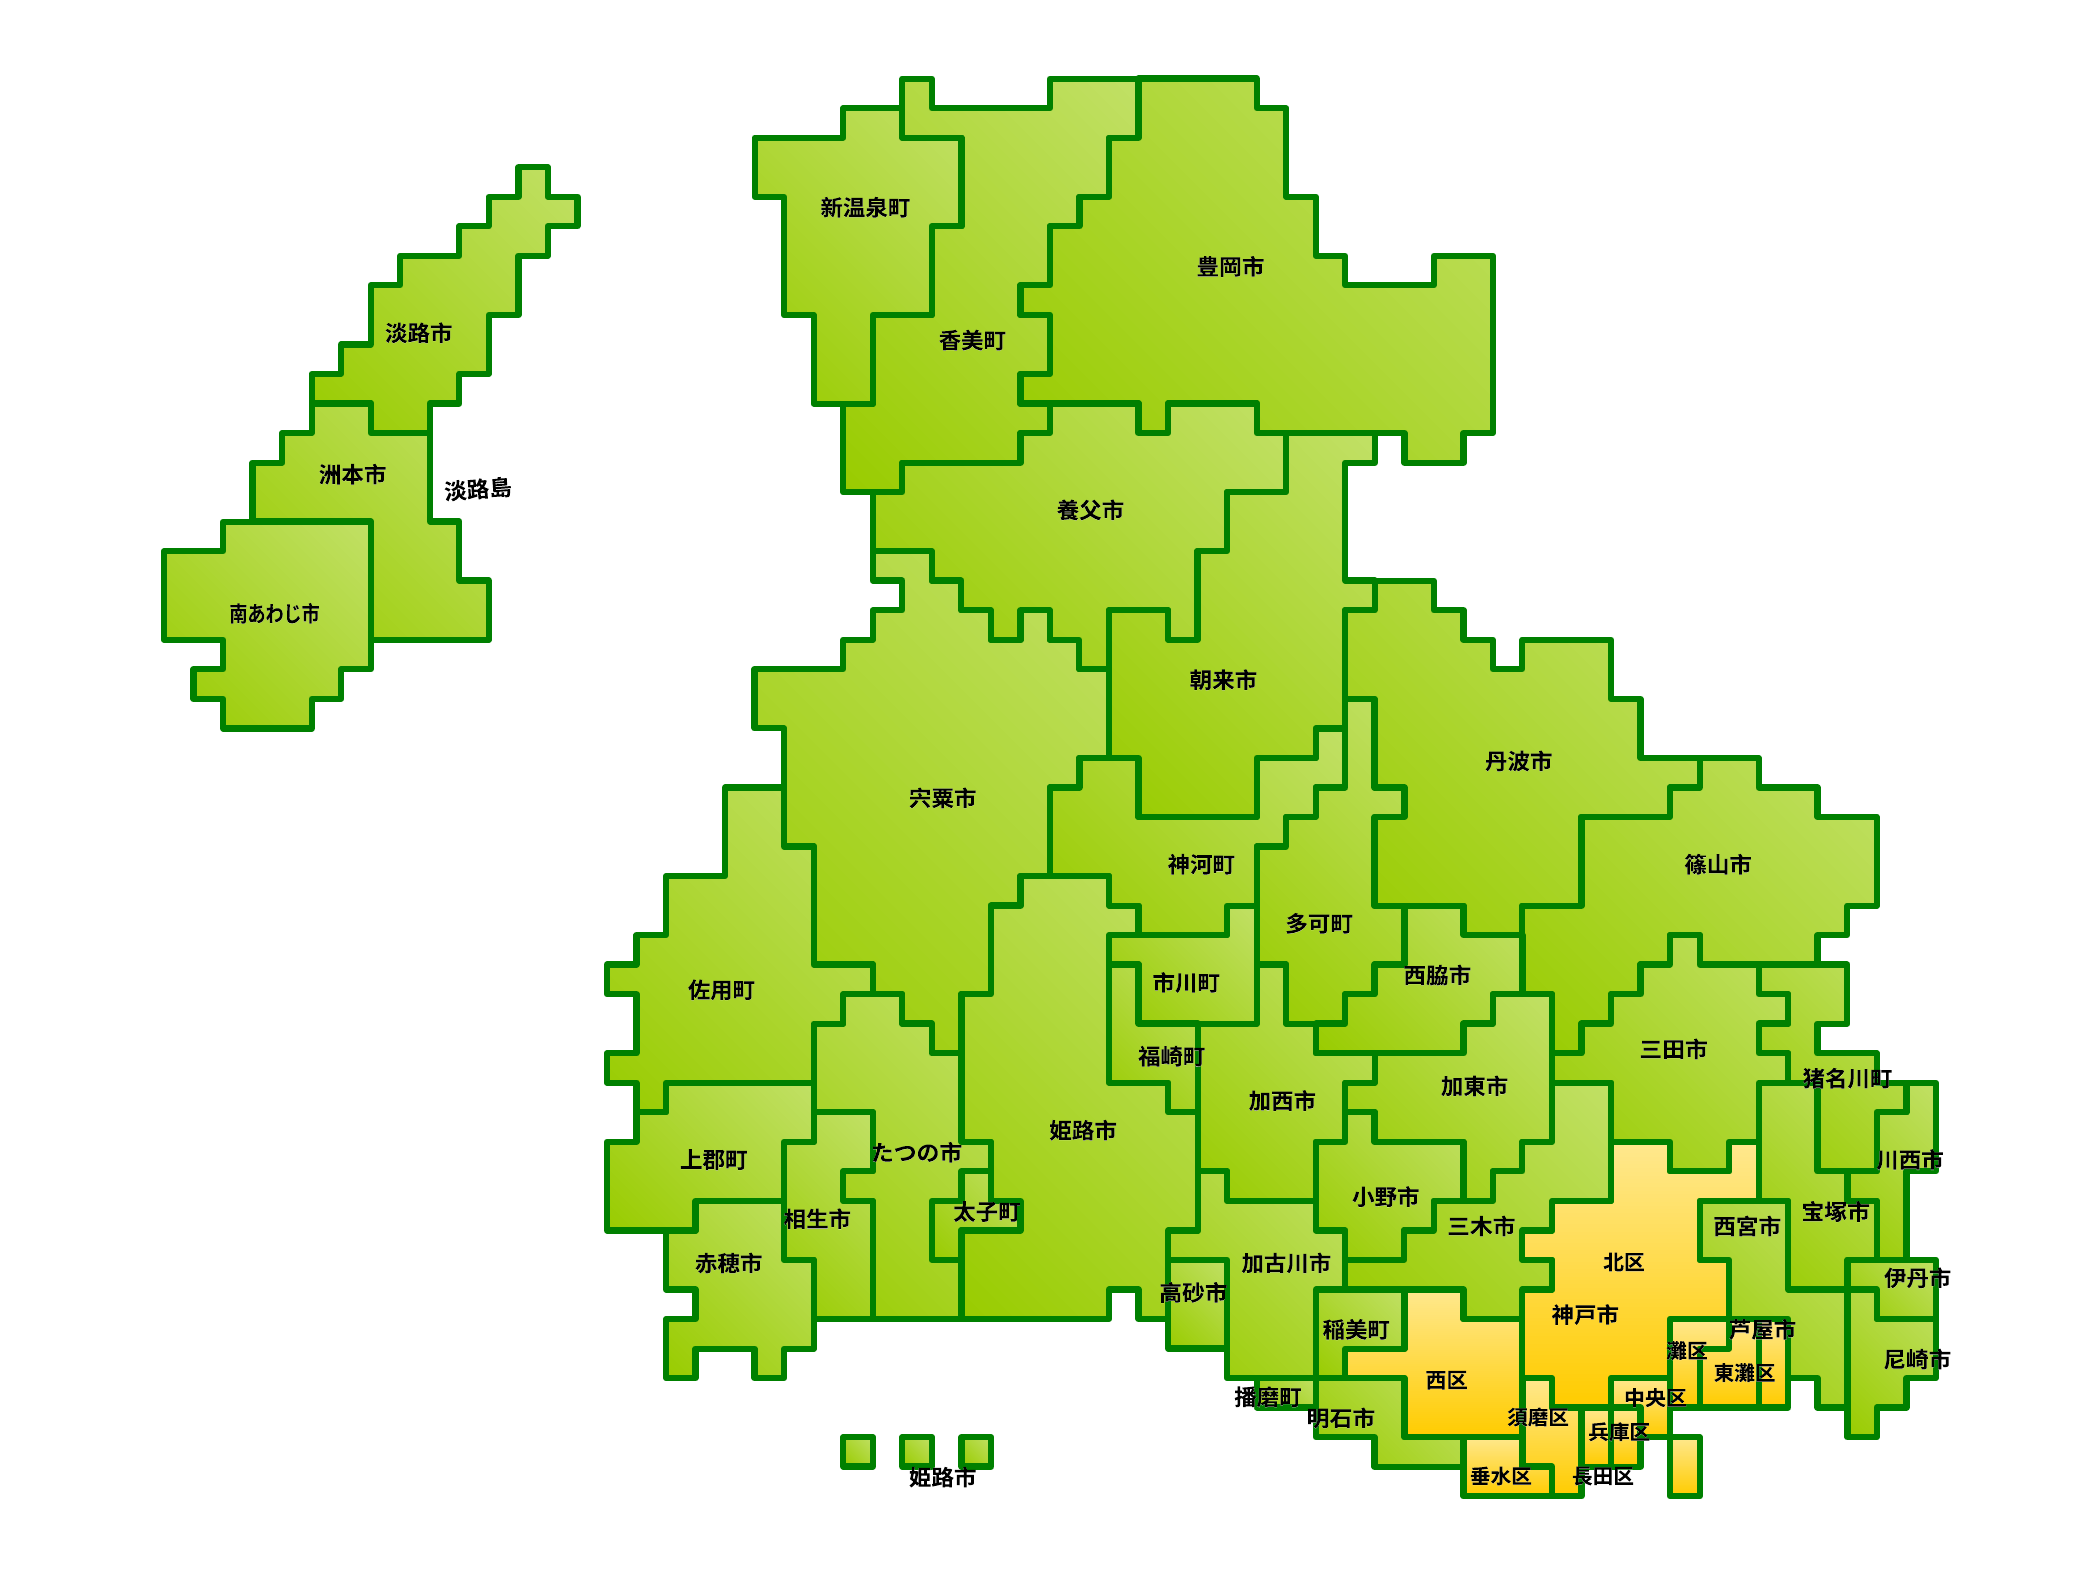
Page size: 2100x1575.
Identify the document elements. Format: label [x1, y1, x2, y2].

text_box [163, 78, 1937, 1467]
text_box [230, 196, 1951, 1488]
